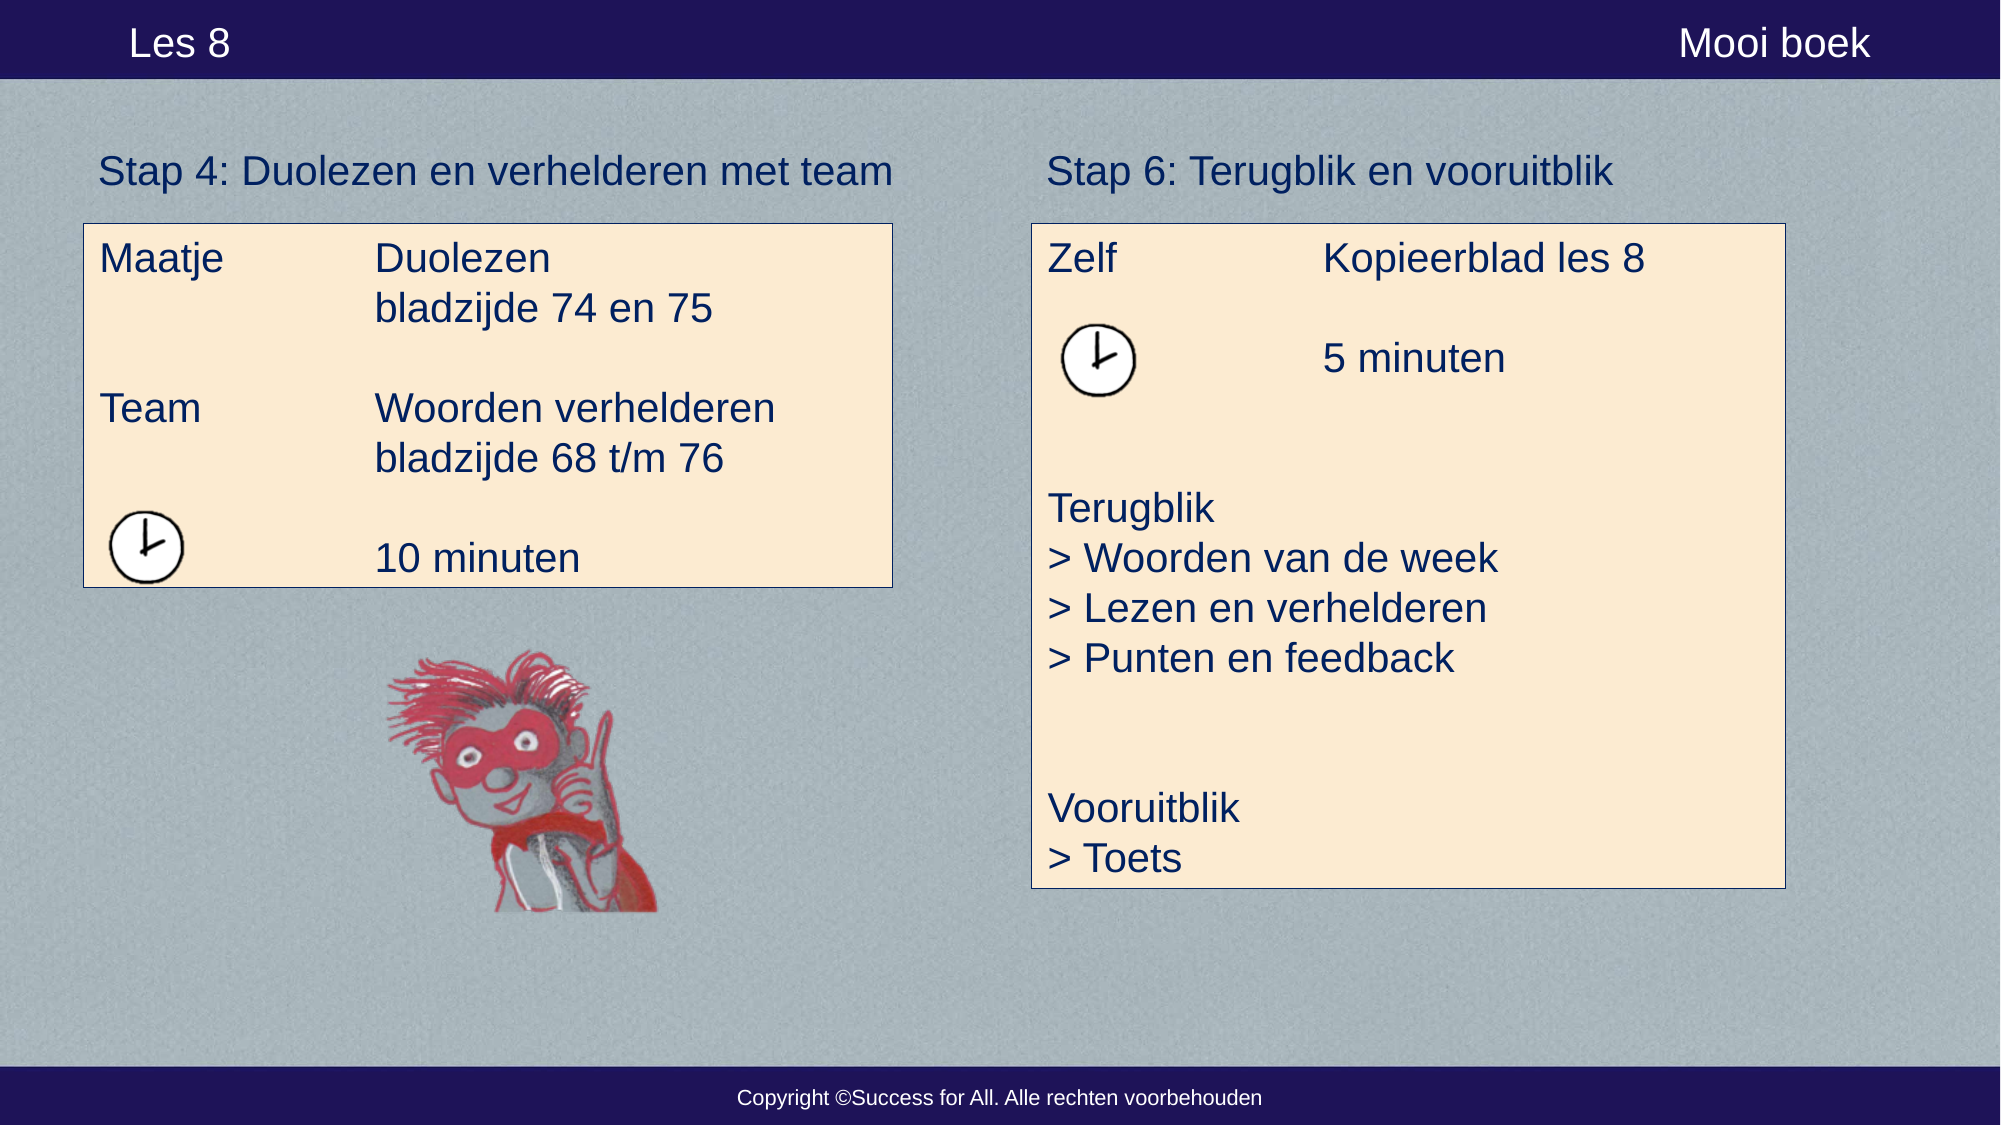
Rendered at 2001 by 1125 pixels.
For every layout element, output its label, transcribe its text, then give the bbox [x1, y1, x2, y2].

text_box Copyright ©Success for All. Alle rechten voorbehouden [0, 1076, 2000, 1125]
text_box Stap 6: Terugblik en vooruitblik [1031, 136, 1824, 201]
text_box Maatje Duolezen bladzijde 74 en 75 Team Woorden verhelderen bladzijde 68 t/m 76 10 minuten [83, 223, 893, 588]
picture [0, 0, 2001, 1125]
text_box Stap 4: Duolezen en verhelderen met team [83, 136, 926, 201]
text_box Les 8 [114, 8, 354, 73]
text_box Zelf Kopieerblad les 8 5 minuten Terugblik > Woorden van de week > Lezen en verhelderen > Punten en feedback Vooruitblik > Toets [1031, 223, 1786, 889]
text_box Mooi boek [999, 8, 1886, 73]
